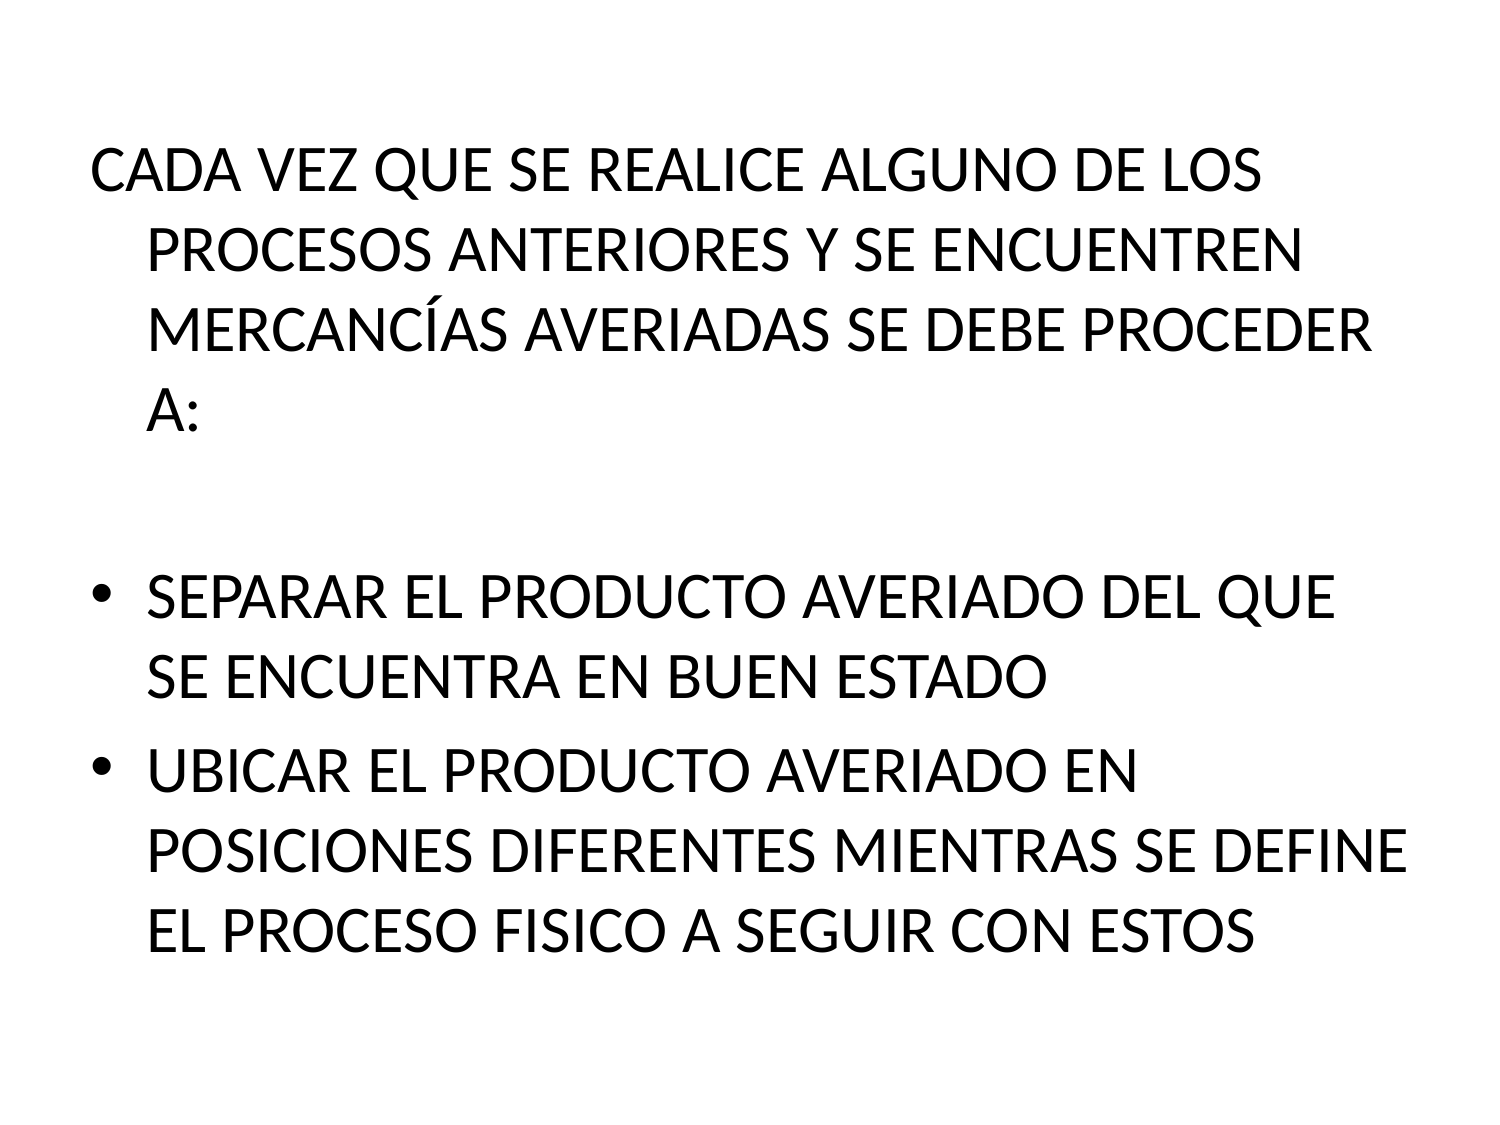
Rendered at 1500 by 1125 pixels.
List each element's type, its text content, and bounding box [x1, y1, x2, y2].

list CADA VEZ QUE SE REALICE ALGUNO DE LOS PROCESOS ANTERIORES Y SE ENCUENTREN MERCANCÍAS AVERIADAS SE DEBE PROCEDER A: SEPARAR EL PRODUCTO AVERIADO DEL QUE SE ENCUENTRA EN BUEN ESTADO UBICAR EL PRODUCTO AVERIADO EN POSICIONES DIFERENTES MIENTRAS SE DEFINE EL PROCESO FISICO A SEGUIR CON ESTOS [75, 117, 1425, 1079]
